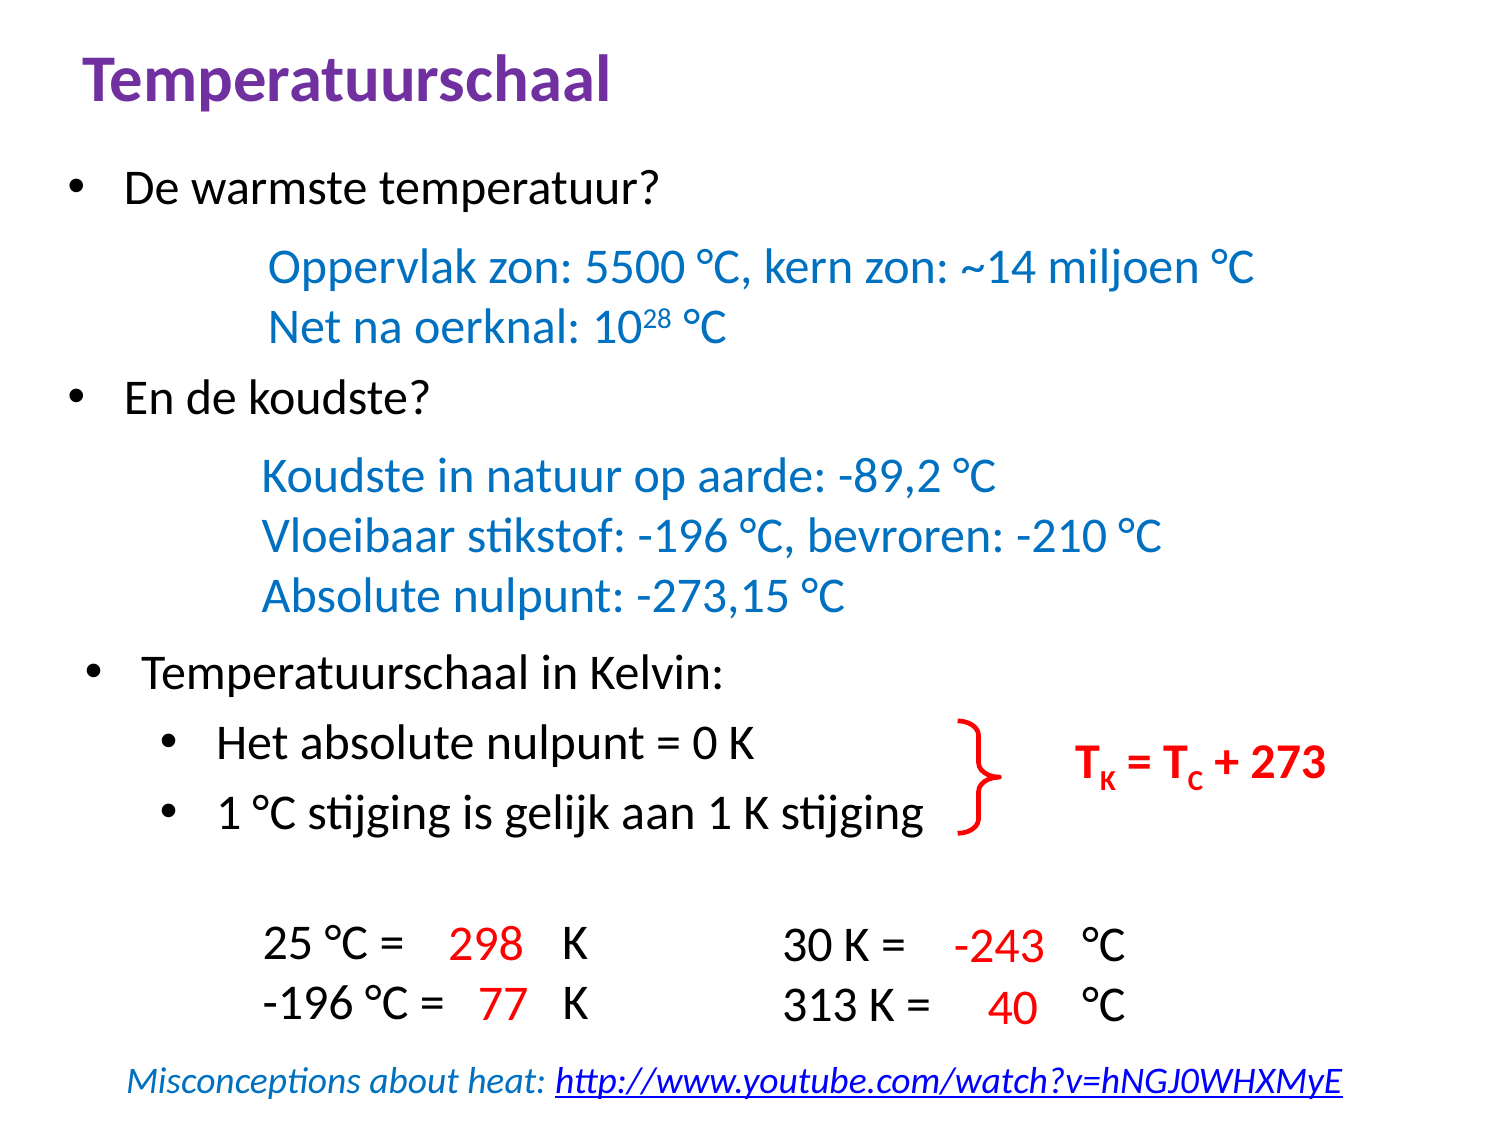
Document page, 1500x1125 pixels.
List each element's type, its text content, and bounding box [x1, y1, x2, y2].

text_box De warmste temperatuur? En de koudste? [52, 147, 1448, 433]
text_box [432, 902, 1061, 1043]
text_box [1061, 902, 1169, 1041]
title Temperatuurschaal [67, 26, 1466, 125]
text_box Temperatuurschaal in Kelvin: Het absolute nulpunt = 0 K 1 °C stijging is gelijk aan 1 K stijging [70, 632, 1465, 848]
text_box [957, 720, 1346, 834]
text_box Misconceptions about heat: http://www.youtube.com/watch?v=hNGJ0WHXMyE [111, 1048, 1482, 1109]
text_box Oppervlak zon: 5500 °C, kern zon: ~14 miljoen °C Net na oerknal: 1028 °C [253, 226, 1282, 361]
text_box Koudste in natuur op aarde: -89,2 °C Vloeibaar stikstof: -196 °C, bevroren: -210 °C Absolute nulpunt: -273,15 °C [246, 435, 1178, 631]
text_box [245, 902, 431, 1041]
